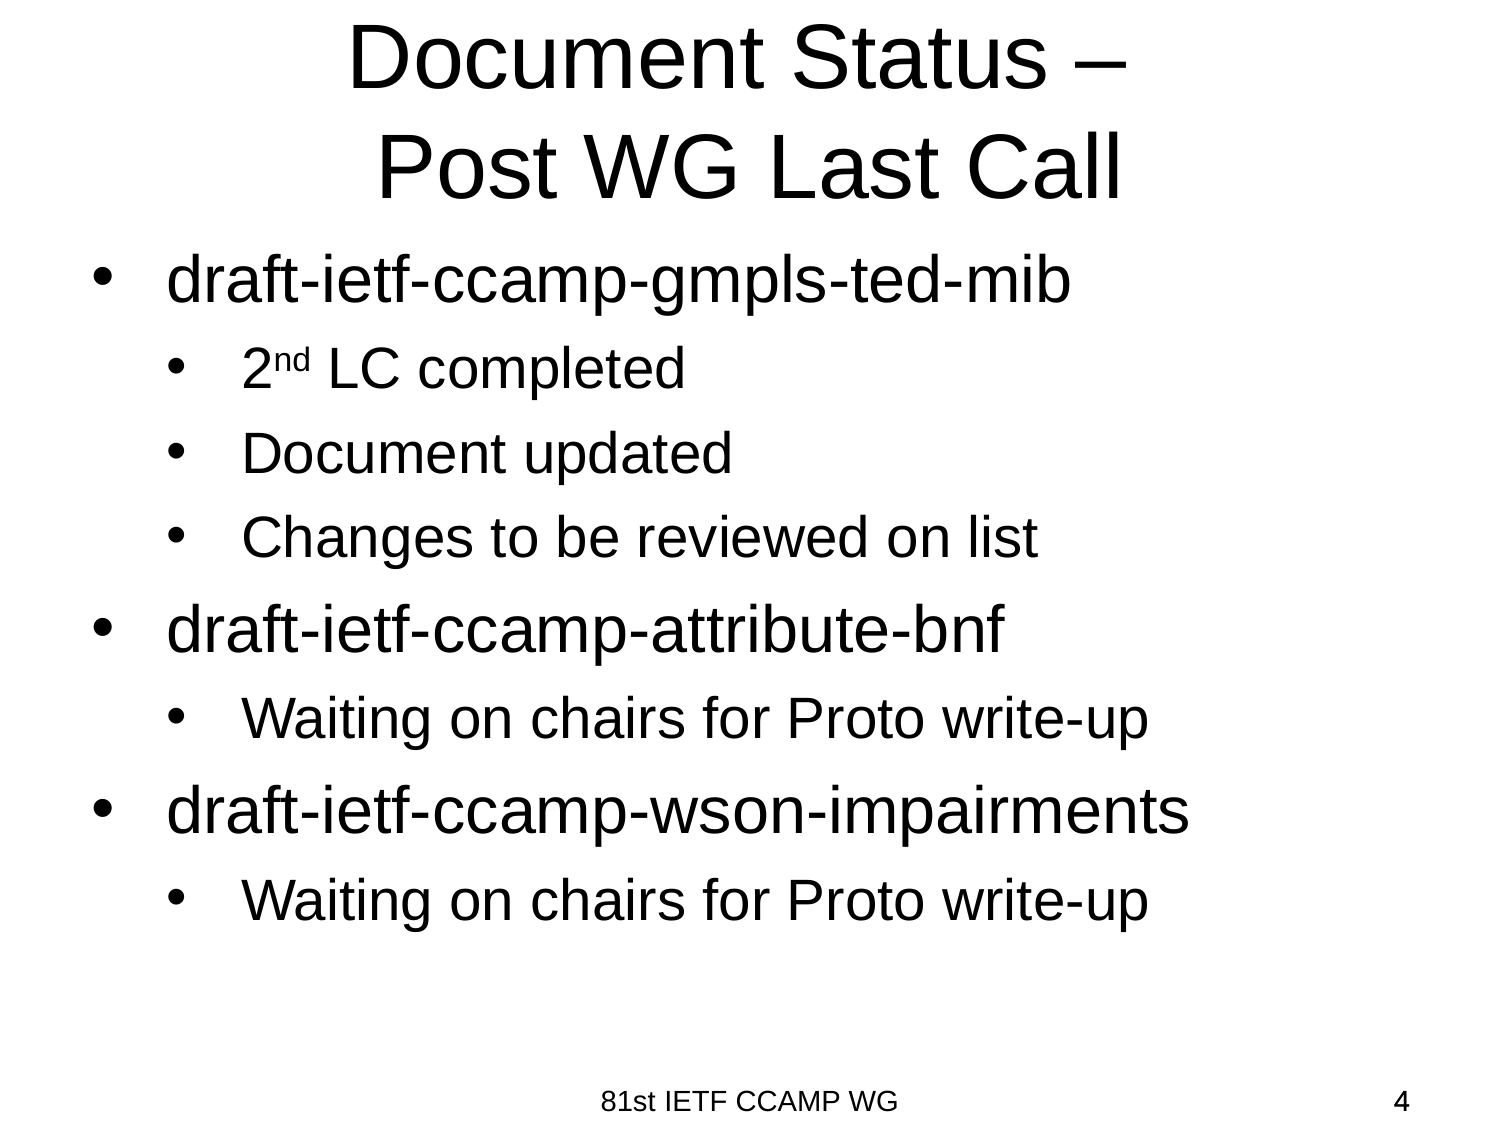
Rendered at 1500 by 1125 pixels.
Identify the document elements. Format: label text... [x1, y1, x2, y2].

title Document Status – Post WG Last Call [75, 7, 1425, 206]
footer 81st IETF CCAMP WG [430, 1074, 1069, 1125]
slide_number 4 [1074, 1074, 1425, 1125]
list draft-ietf-ccamp-gmpls-ted-mib 2nd LC completed Document updated Changes to be reviewed on list draft-ietf-ccamp-attribute-bnf Waiting on chairs for Proto write-up draft-ietf-ccamp-wson-impairments Waiting on chairs for Proto write-up [76, 228, 1427, 1074]
